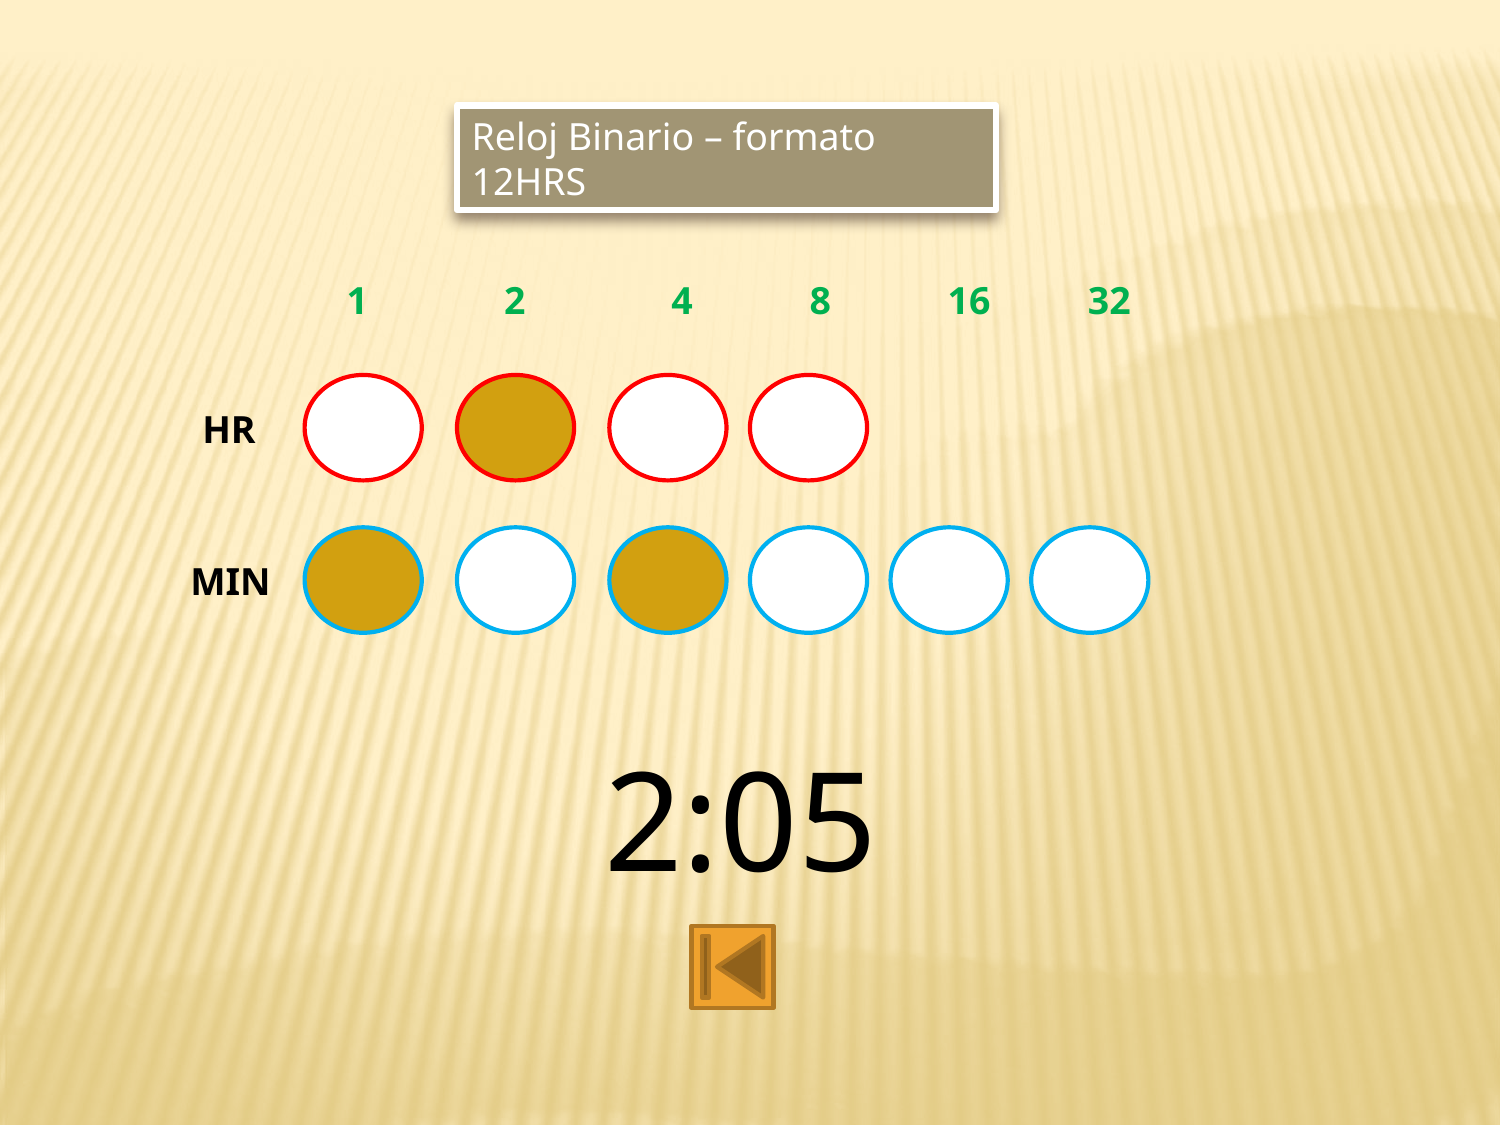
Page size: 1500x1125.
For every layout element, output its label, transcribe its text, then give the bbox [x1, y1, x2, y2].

text_box [747, 372, 870, 483]
text_box MIN [175, 550, 293, 611]
text_box [302, 525, 424, 635]
text_box [302, 372, 424, 483]
text_box [454, 525, 577, 635]
text_box 2:05 [589, 726, 893, 907]
text_box [689, 924, 776, 1010]
text_box [888, 525, 1010, 635]
text_box [454, 372, 577, 483]
text_box HR [187, 398, 282, 459]
text_box [747, 525, 870, 635]
text_box [607, 372, 729, 483]
text_box 1 2 4 8 16 32 [292, 269, 1161, 330]
text_box Reloj Binario – formato 12HRS [454, 102, 999, 213]
text_box [607, 525, 729, 635]
text_box [1029, 525, 1151, 635]
